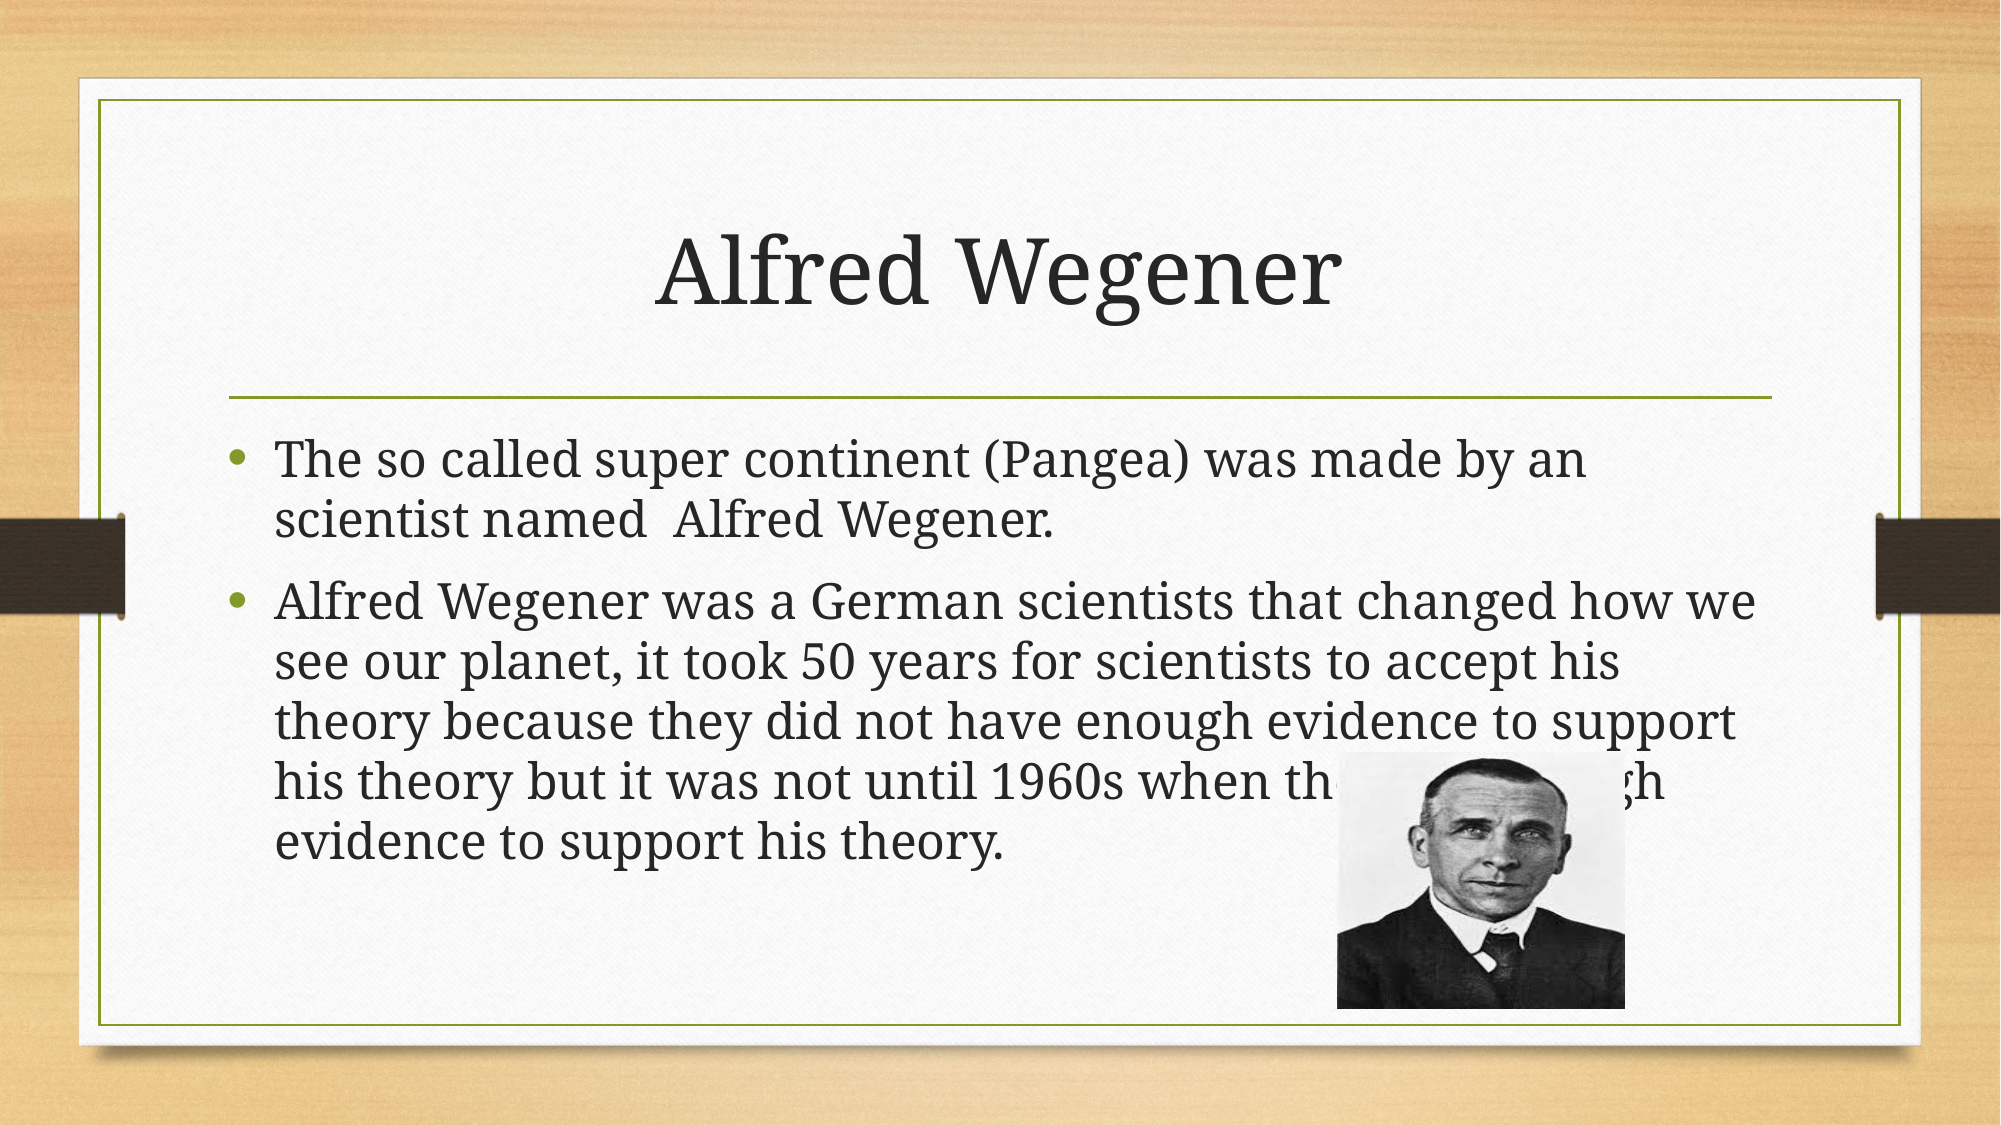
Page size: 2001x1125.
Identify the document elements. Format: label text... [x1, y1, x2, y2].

title Alfred Wegener [212, 161, 1788, 375]
picture [0, 0, 2001, 1125]
list The so called super continent (Pangea) was made by an scientist named Alfred Wegener. Alfred Wegener was a German scientists that changed how we see our planet, it took 50 years for scientists to accept his theory because they did not have enough evidence to support his theory but it was not until 1960s when they got enough evidence to support his theory. [212, 419, 1788, 964]
